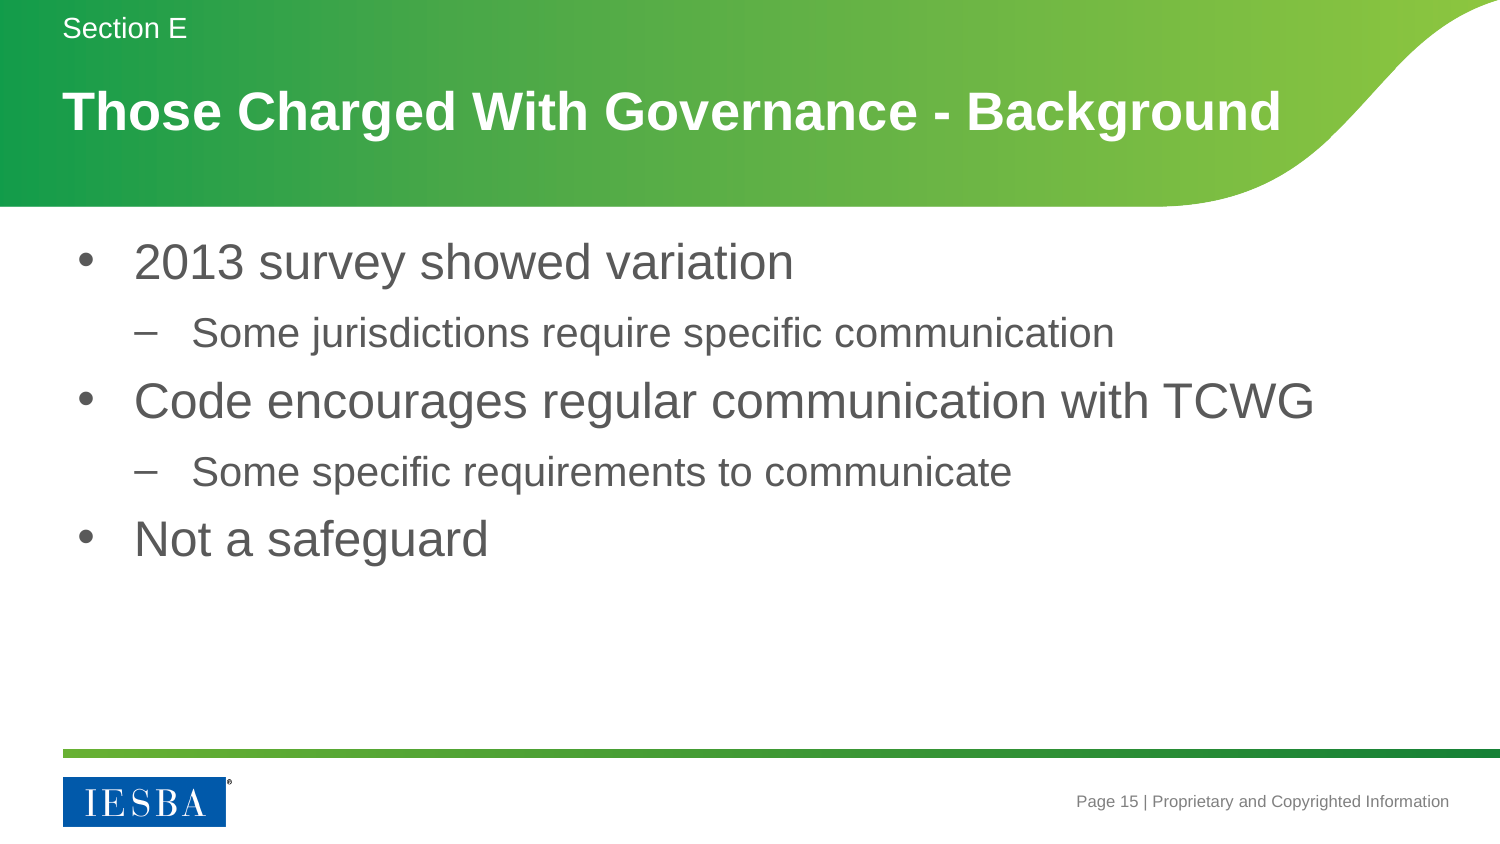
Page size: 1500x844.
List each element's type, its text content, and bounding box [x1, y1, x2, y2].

list 2013 survey showed variation Some jurisdictions require specific communication Code encourages regular communication with TCWG Some specific requirements to communicate Not a safeguard [62, 221, 1388, 725]
picture [0, 0, 1500, 207]
picture [63, 777, 232, 827]
title Those Charged With Governance - Background [62, 75, 1300, 142]
subtitle Section E [62, 9, 500, 38]
